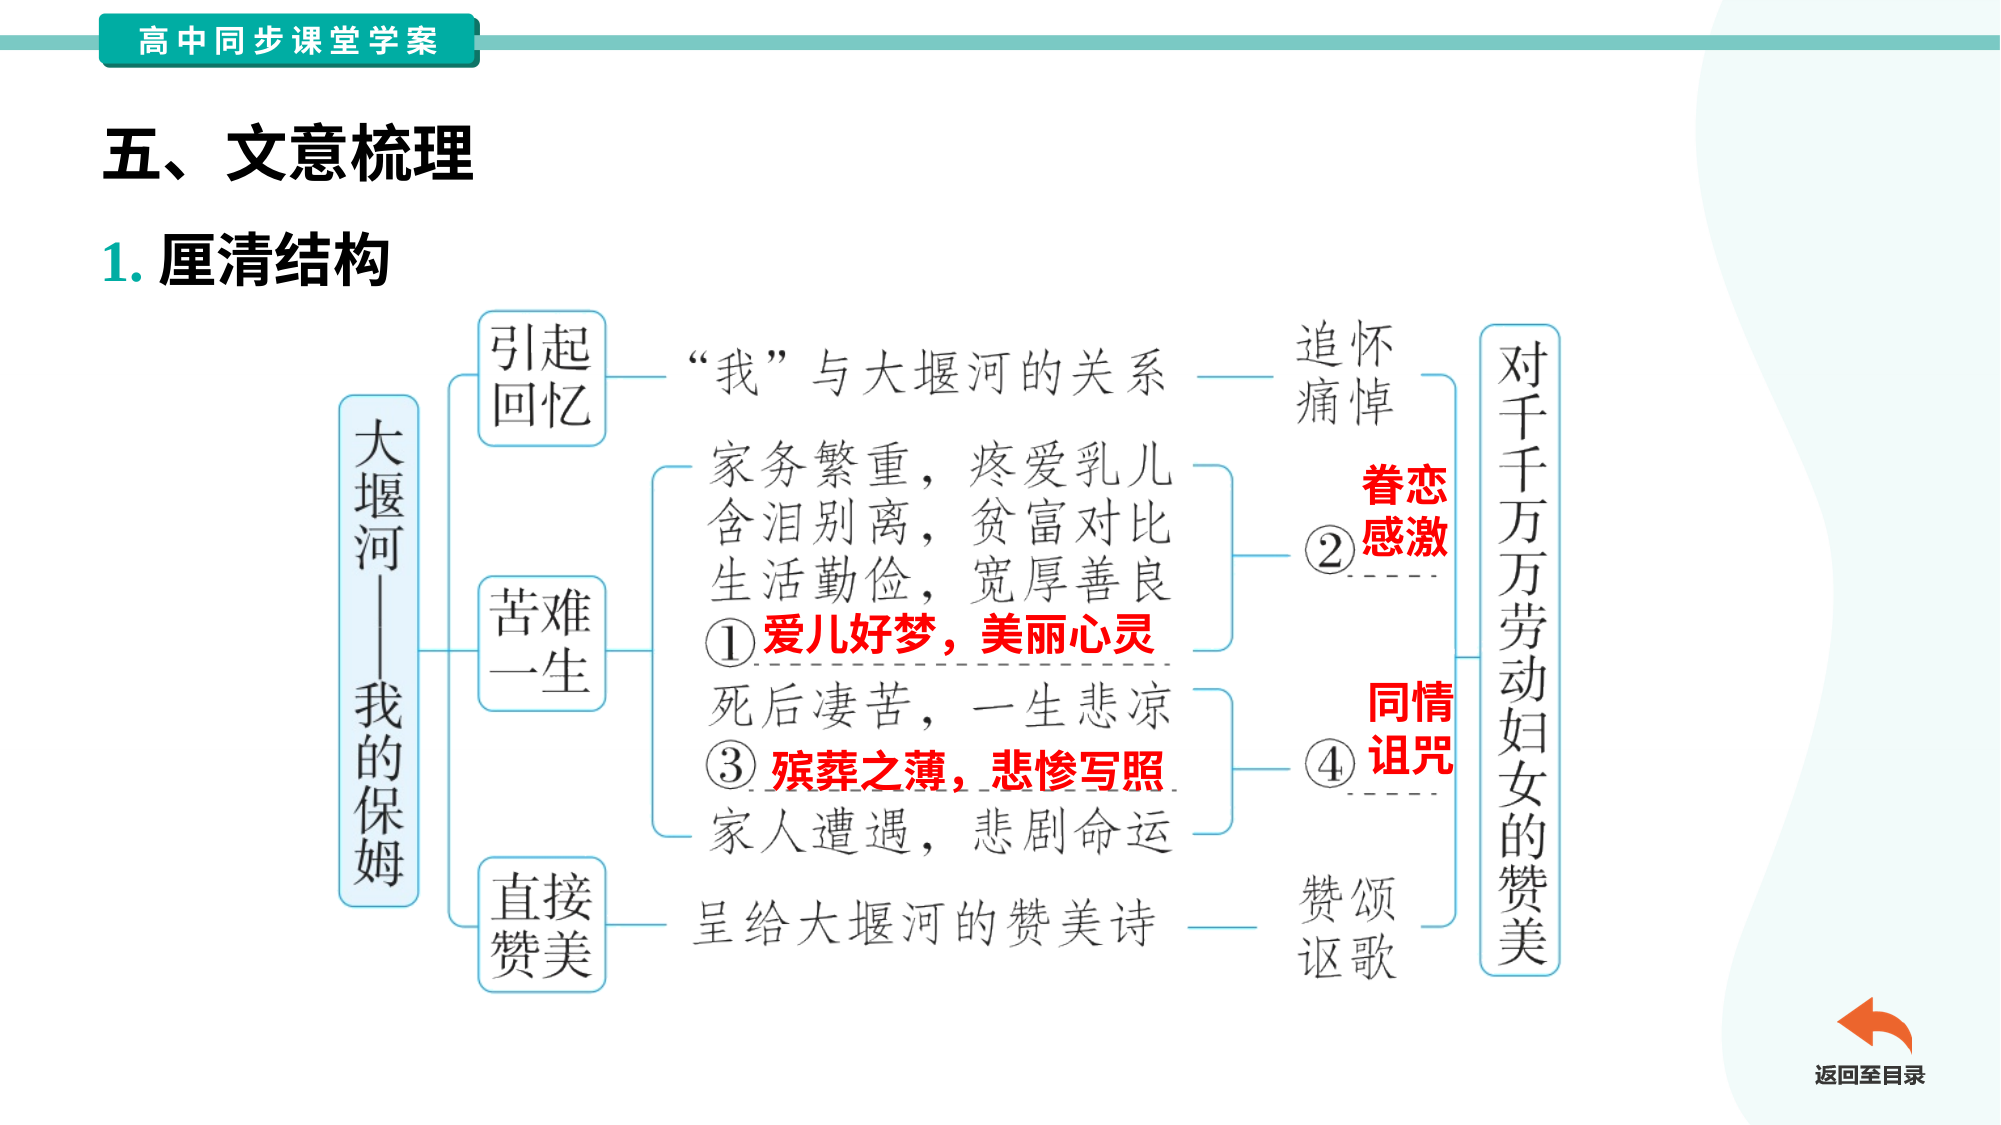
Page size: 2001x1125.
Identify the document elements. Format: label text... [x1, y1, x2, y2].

text_box 1.厘清结构 [100, 188, 1899, 282]
picture [0, 0, 2000, 1125]
text_box 五、文意梳理 [100, 76, 1899, 177]
